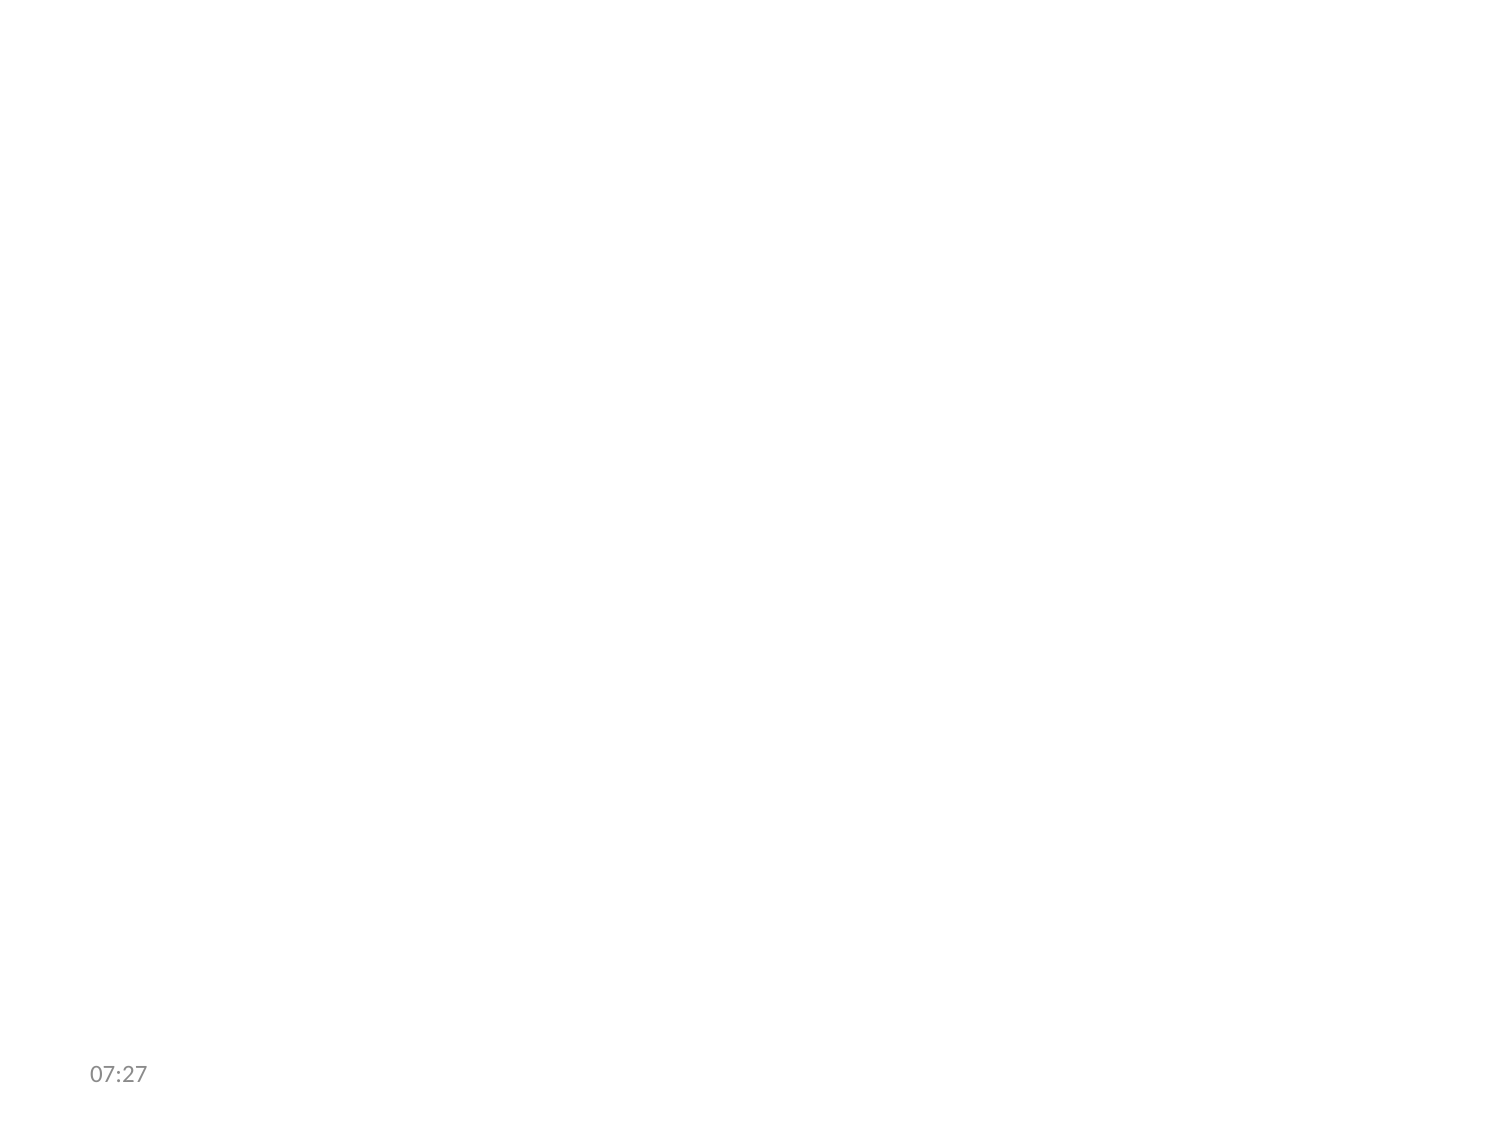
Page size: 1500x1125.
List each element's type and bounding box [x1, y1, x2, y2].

slide_number [75, 1042, 425, 1103]
